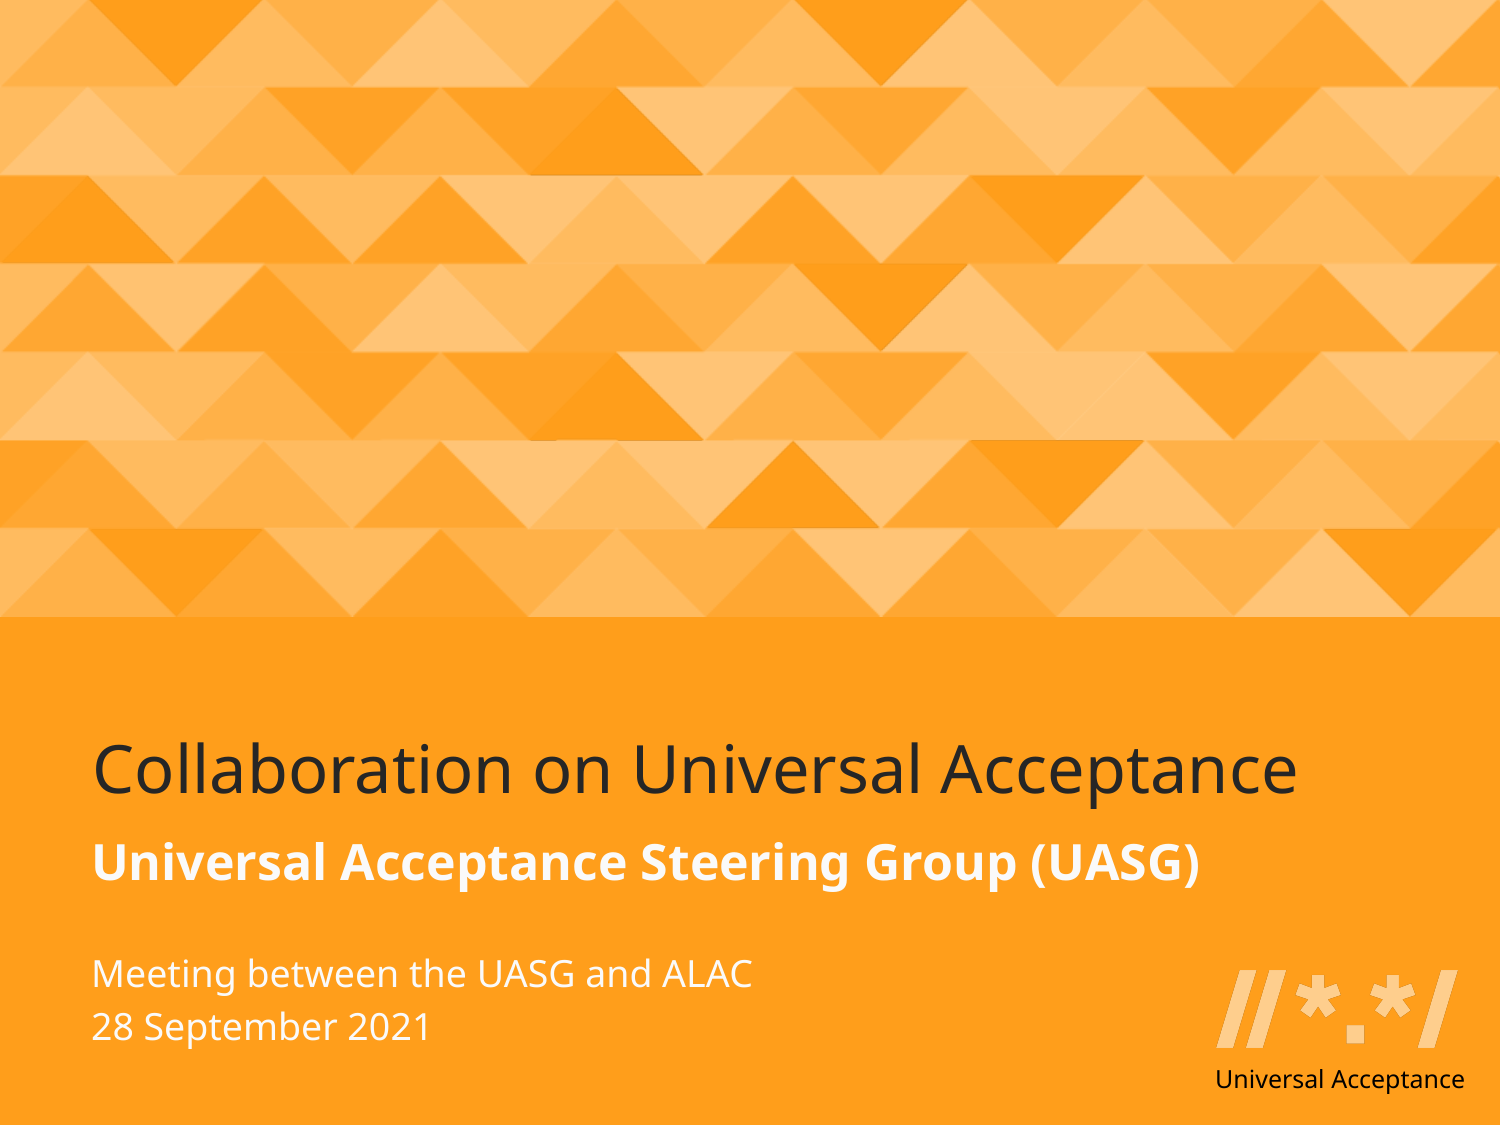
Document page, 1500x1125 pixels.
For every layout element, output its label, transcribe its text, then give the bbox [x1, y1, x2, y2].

picture [0, 0, 1500, 617]
title Collaboration on Universal Acceptance [78, 720, 1416, 843]
text_box Universal Acceptance Steering Group (UASG) Meeting between the UASG and ALAC 28 September 2021 [76, 822, 1413, 945]
